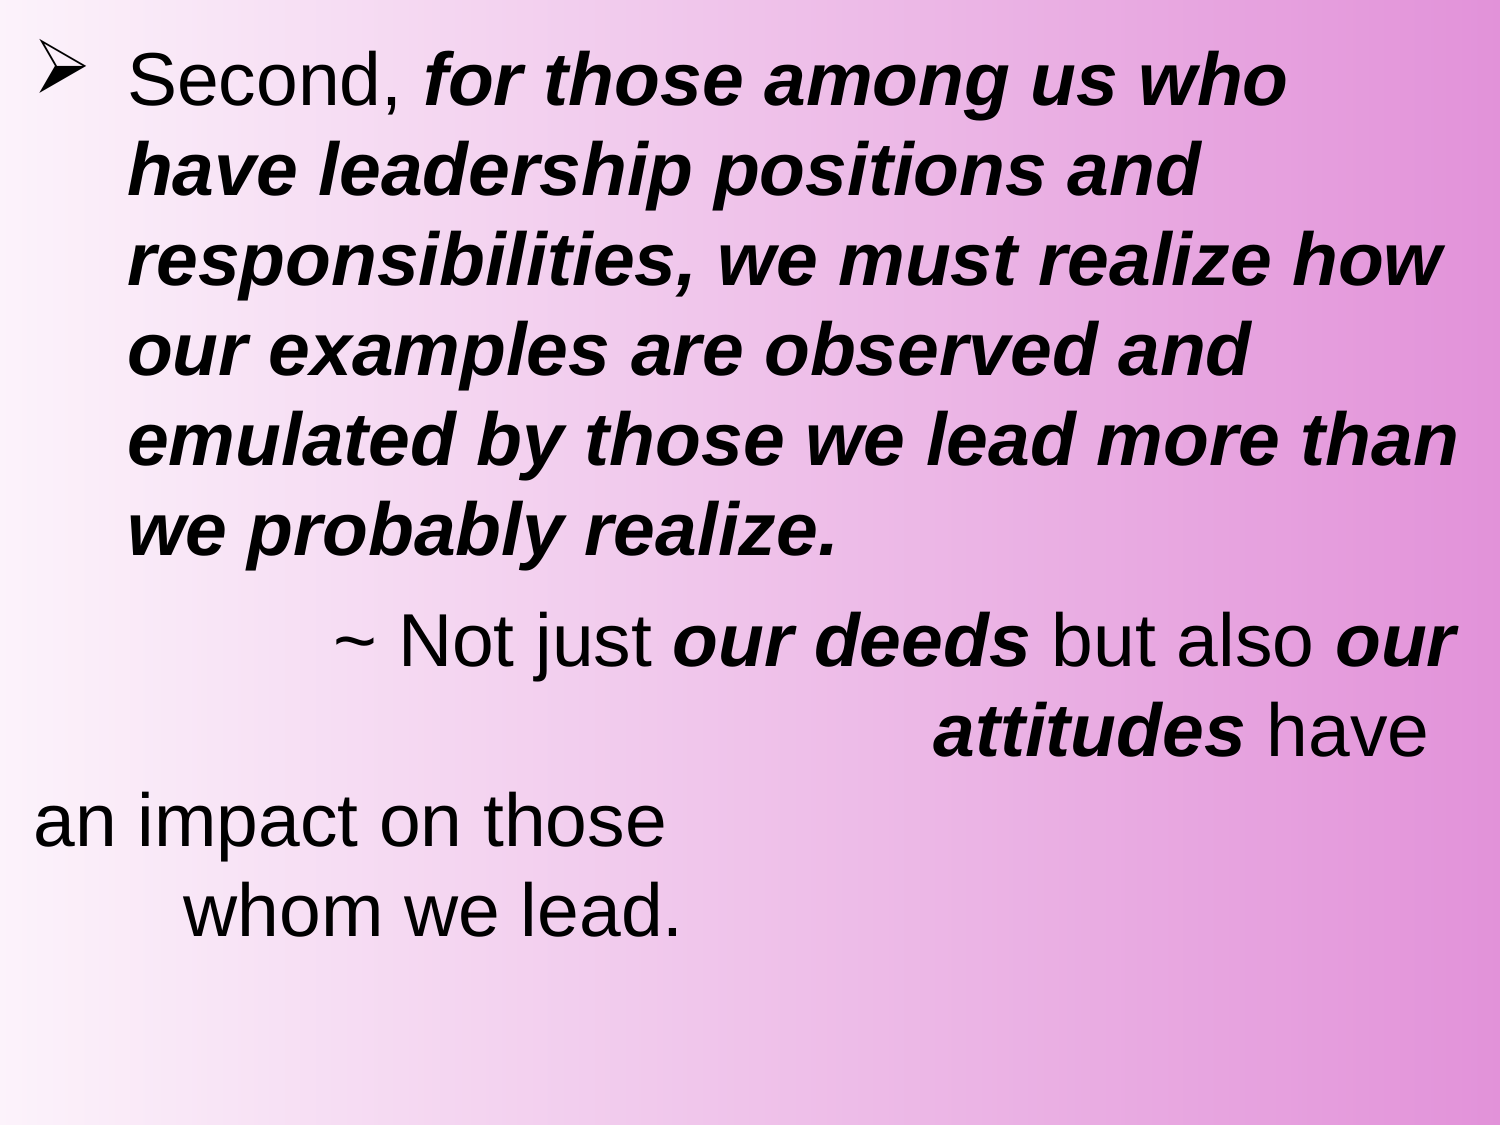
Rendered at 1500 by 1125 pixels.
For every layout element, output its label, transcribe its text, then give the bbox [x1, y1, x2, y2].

subtitle Second, for those among us who have leadership positions and responsibilities, we must realize how our examples are observed and emulated by those we lead more than we probably realize. ~ Not just our deeds but also our attitudes have an impact on those whom we lead. [18, 23, 1482, 1106]
